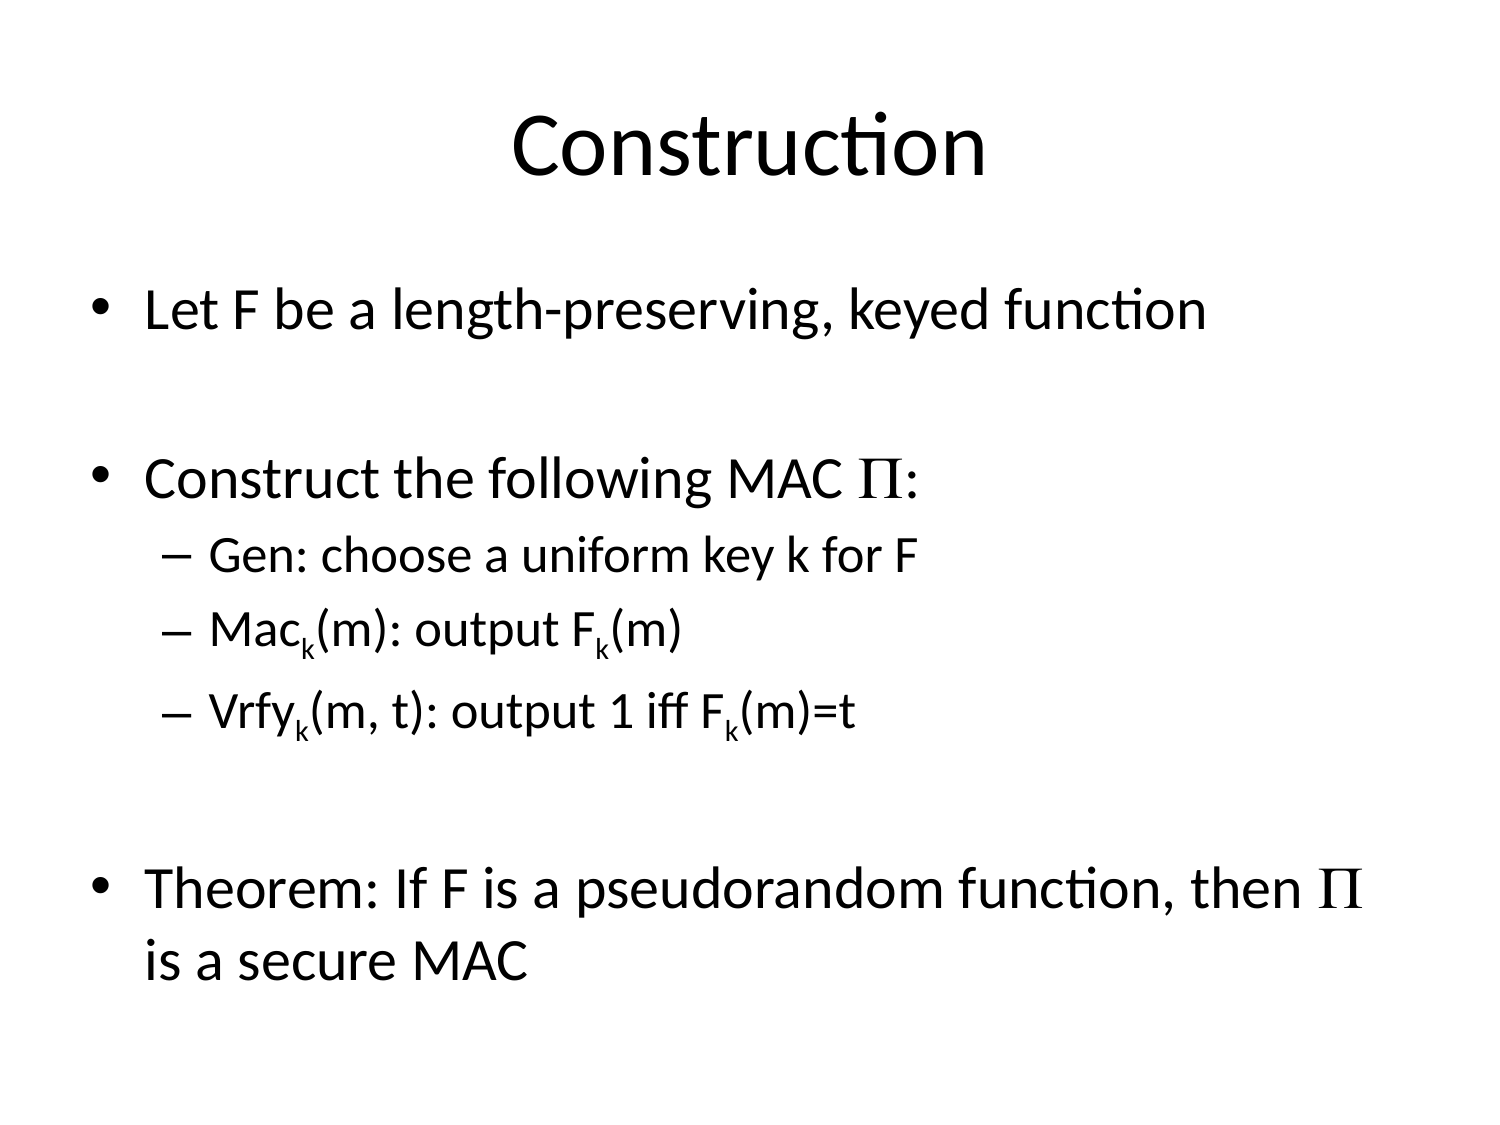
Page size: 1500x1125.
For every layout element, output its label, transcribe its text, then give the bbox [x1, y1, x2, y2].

list Let F be a length-preserving, keyed function Construct the following MAC : Gen: choose a uniform key k for F Mack(m): output Fk(m) Vrfyk(m, t): output 1 iff Fk(m)=t Theorem: If F is a pseudorandom function, then  is a secure MAC [75, 262, 1425, 1005]
title Construction [75, 45, 1425, 233]
